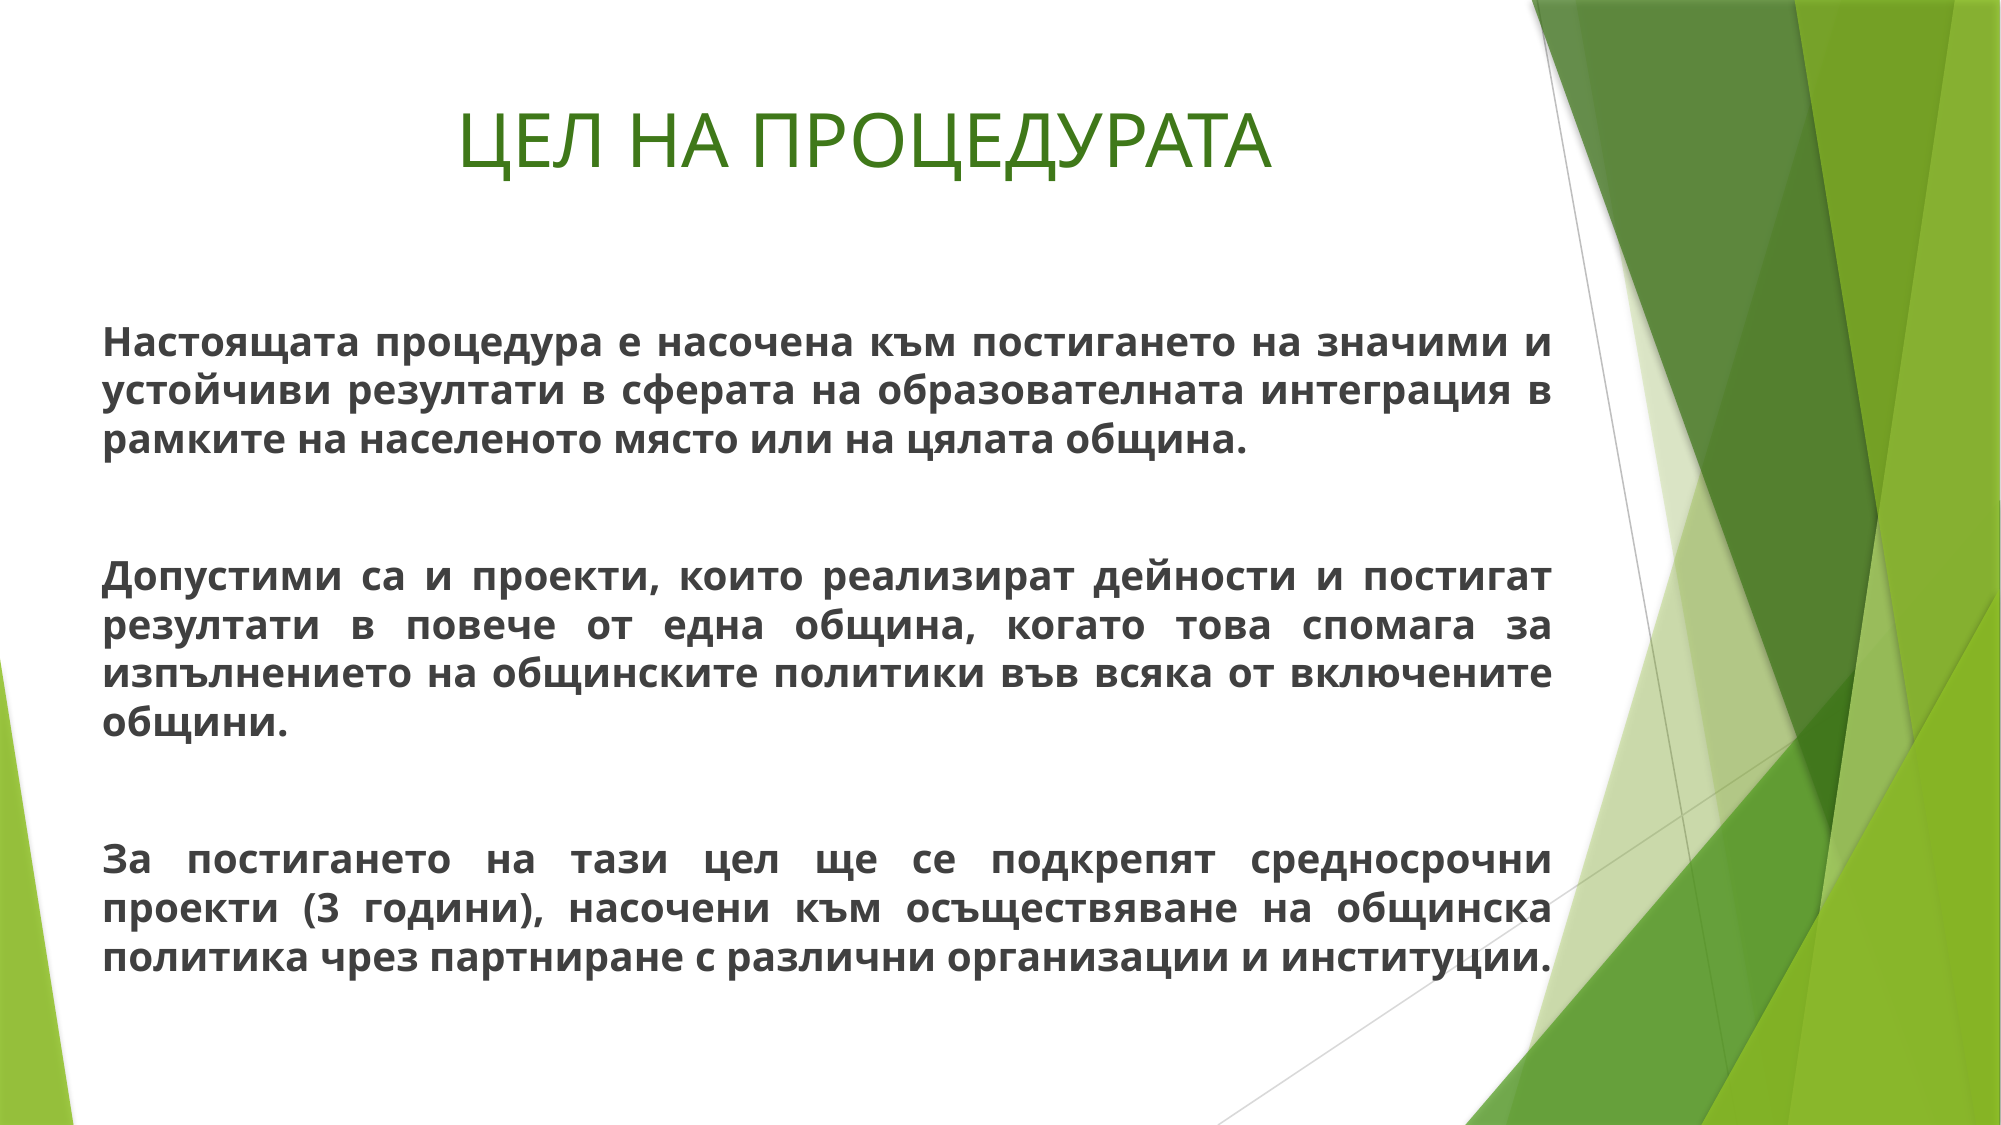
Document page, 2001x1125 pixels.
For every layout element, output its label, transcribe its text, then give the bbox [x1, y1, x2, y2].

title ЦЕЛ НА ПРОЦЕДУРАТА [159, 85, 1570, 244]
list Настоящата процедура е насочена към постигането на значими и устойчиви резултати в сферата на образователната интеграция в рамките на населеното място или на цялата община. Допустими са и проекти, които реализират дейности и постигат резултати в повече от една община, когато това спомага за изпълнението на общинските политики във всяка от включените общини. За постигането на тази цел ще се подкрепят средносрочни проекти (3 години), насочени към осъществяване на общинска политика чрез партниране с различни организации и институции. [86, 244, 1570, 999]
